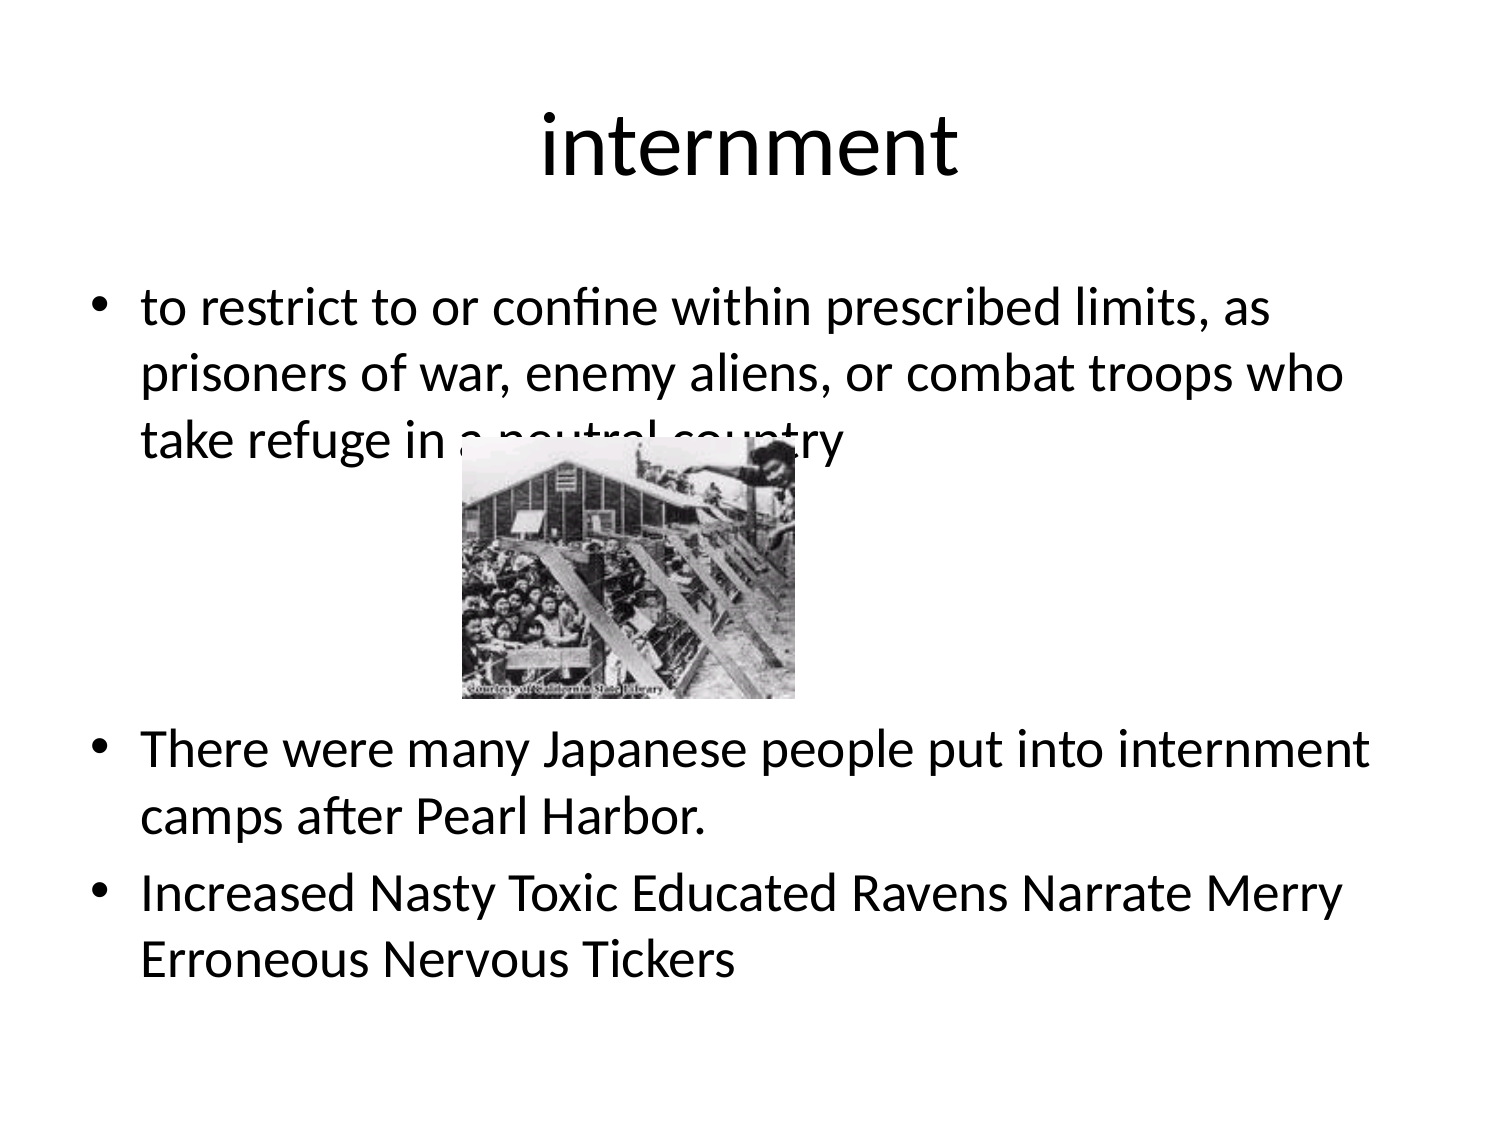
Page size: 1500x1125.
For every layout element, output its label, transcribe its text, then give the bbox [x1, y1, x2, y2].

picture [462, 437, 795, 699]
list to restrict to or confine within prescribed limits, as prisoners of war, enemy aliens, or combat troops who take refuge in a neutral country There were many Japanese people put into internment camps after Pearl Harbor. Increased Nasty Toxic Educated Ravens Narrate Merry Erroneous Nervous Tickers [75, 262, 1425, 1005]
title internment [75, 45, 1425, 233]
